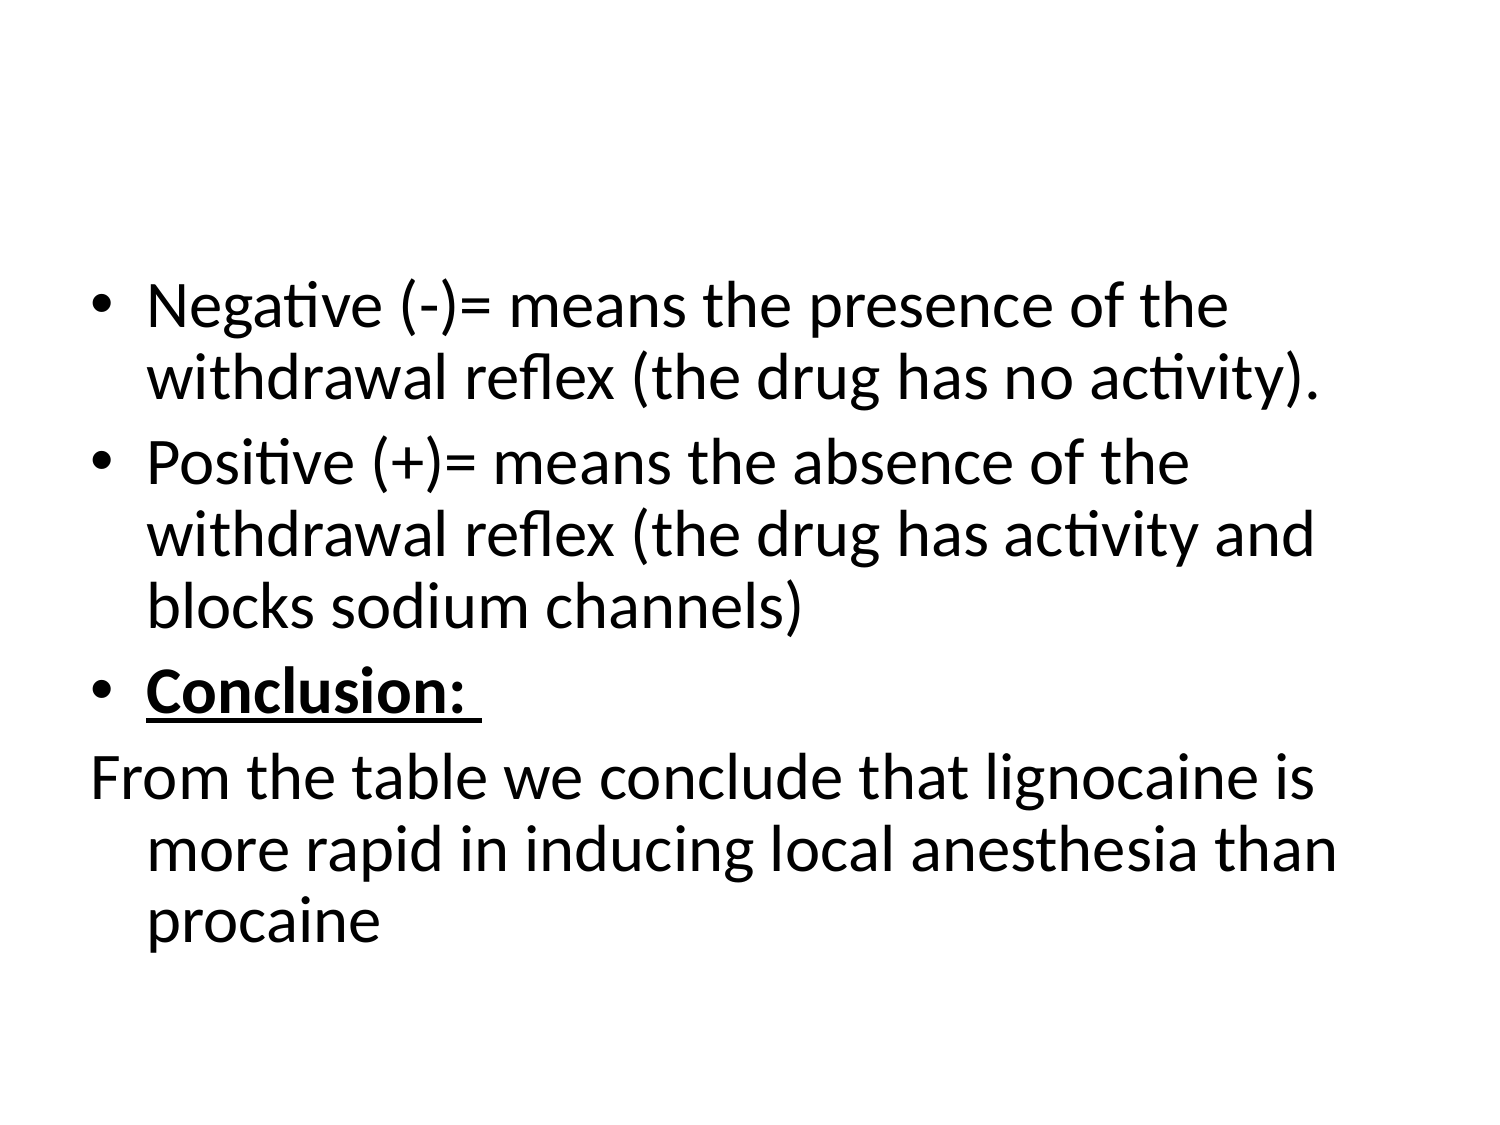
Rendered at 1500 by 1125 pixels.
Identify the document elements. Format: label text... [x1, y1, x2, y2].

list Negative (-)= means the presence of the withdrawal reflex (the drug has no activity). Positive (+)= means the absence of the withdrawal reflex (the drug has activity and blocks sodium channels) Conclusion: From the table we conclude that lignocaine is more rapid in inducing local anesthesia than procaine [75, 262, 1425, 1005]
